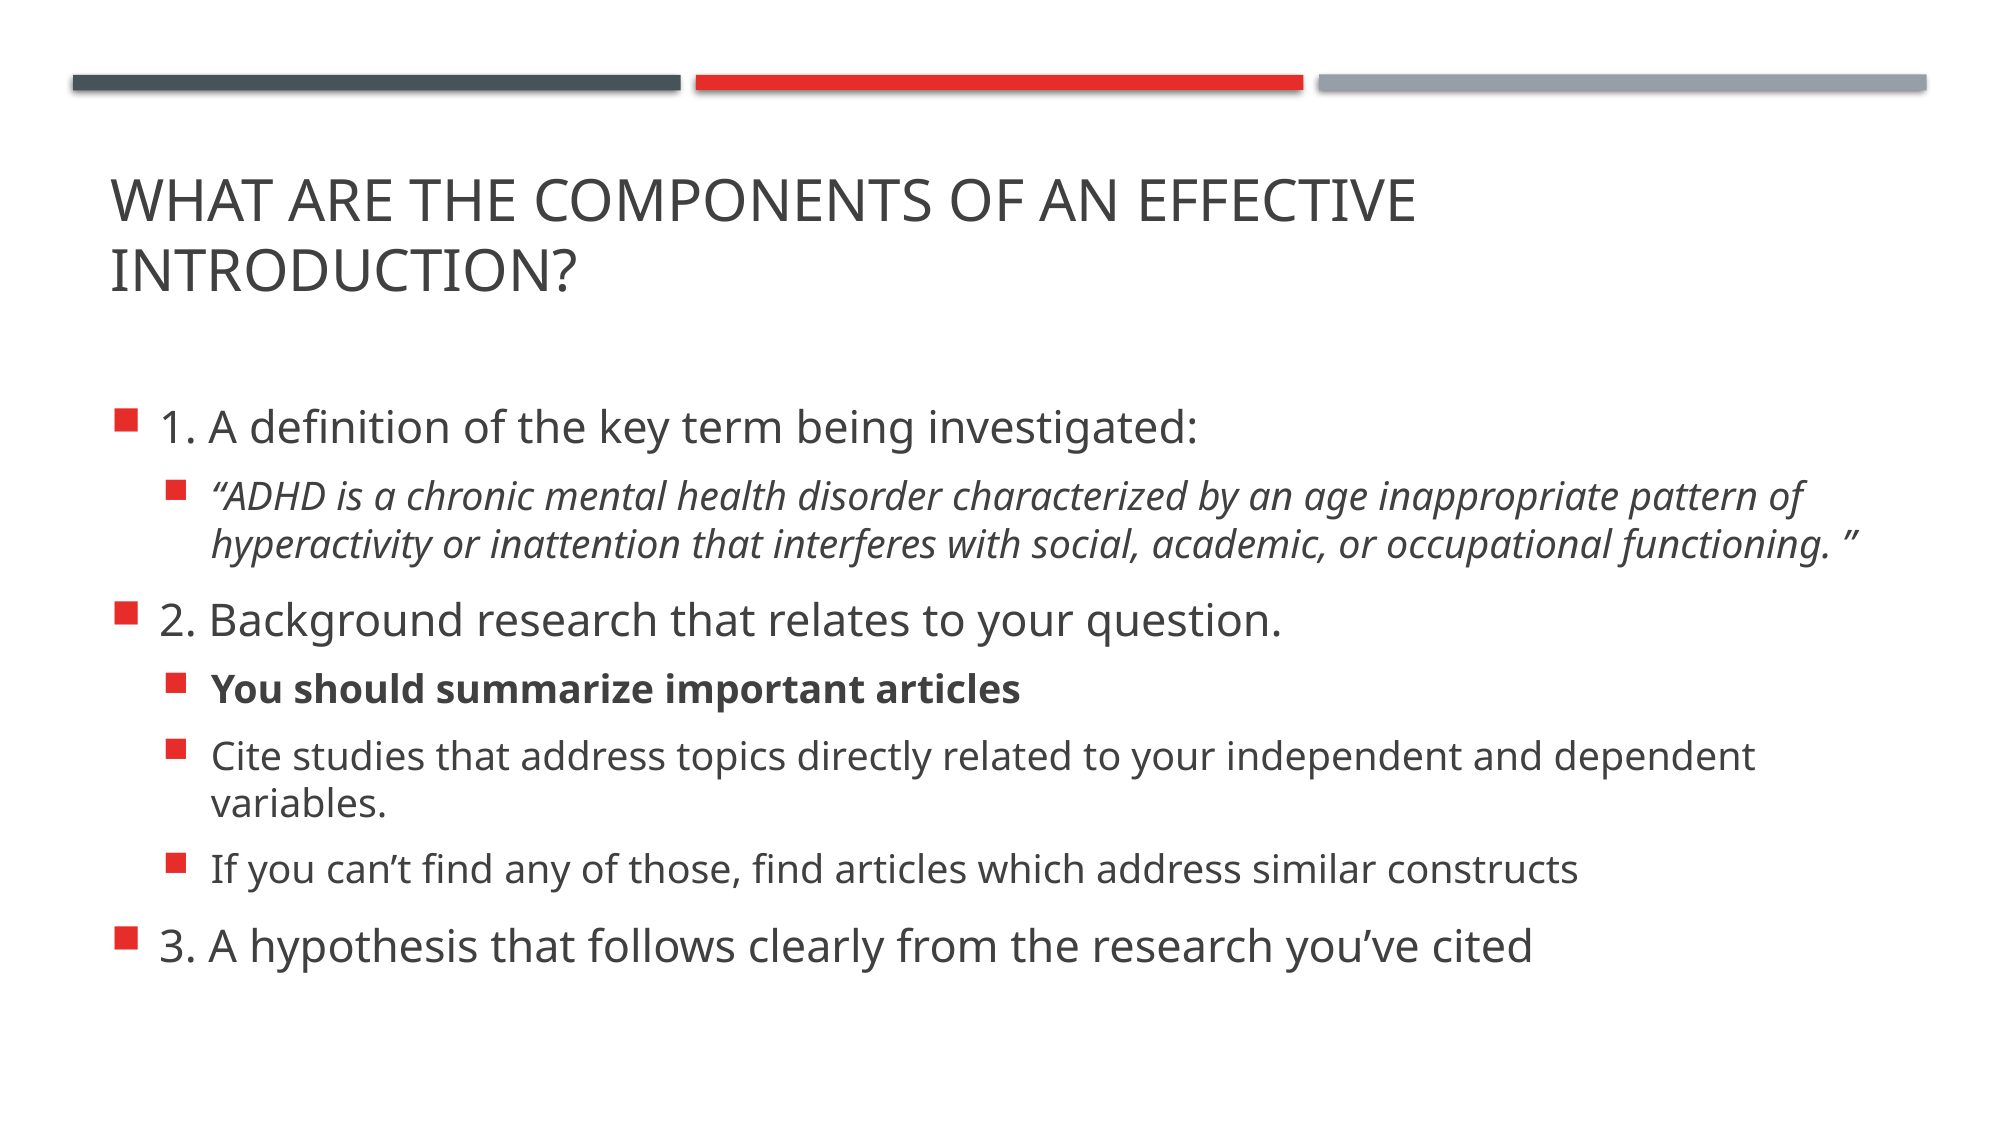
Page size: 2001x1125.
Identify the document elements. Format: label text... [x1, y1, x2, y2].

list 1. A definition of the key term being investigated: “ADHD is a chronic mental health disorder characterized by an age inappropriate pattern of hyperactivity or inattention that interferes with social, academic, or occupational functioning. ” 2. Background research that relates to your question. You should summarize important articles Cite studies that address topics directly related to your independent and dependent variables. If you can’t find any of those, find articles which address similar constructs 3. A hypothesis that follows clearly from the research you’ve cited [95, 383, 1905, 981]
title What are the components of an Effective Introduction? [95, 115, 1905, 311]
